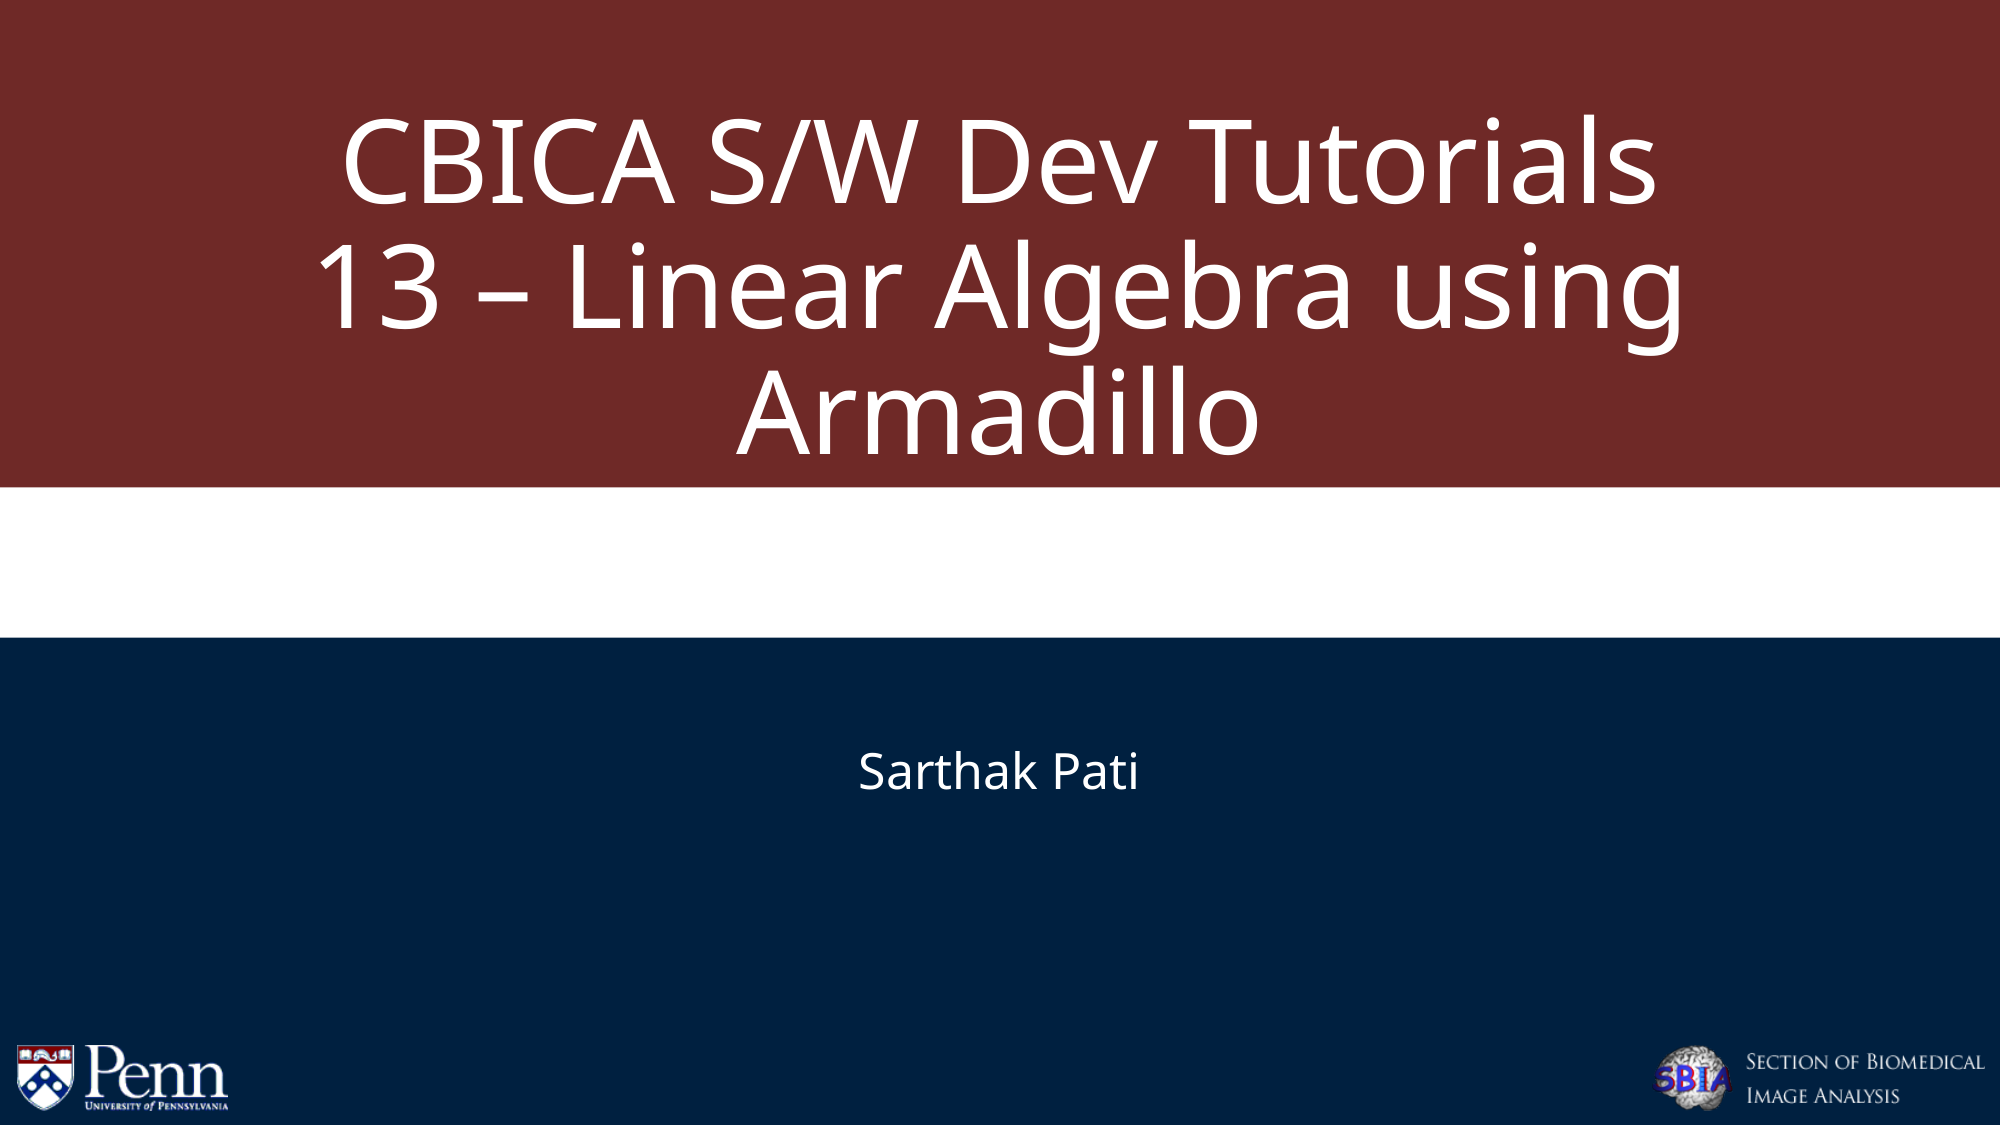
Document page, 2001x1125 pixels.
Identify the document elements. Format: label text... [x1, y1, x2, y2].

picture [17, 1045, 228, 1111]
subtitle Sarthak Pati [249, 637, 1750, 909]
picture [1652, 1044, 1985, 1112]
title CBICA S/W Dev Tutorials 13 – Linear Algebra using Armadillo [249, 95, 1750, 488]
